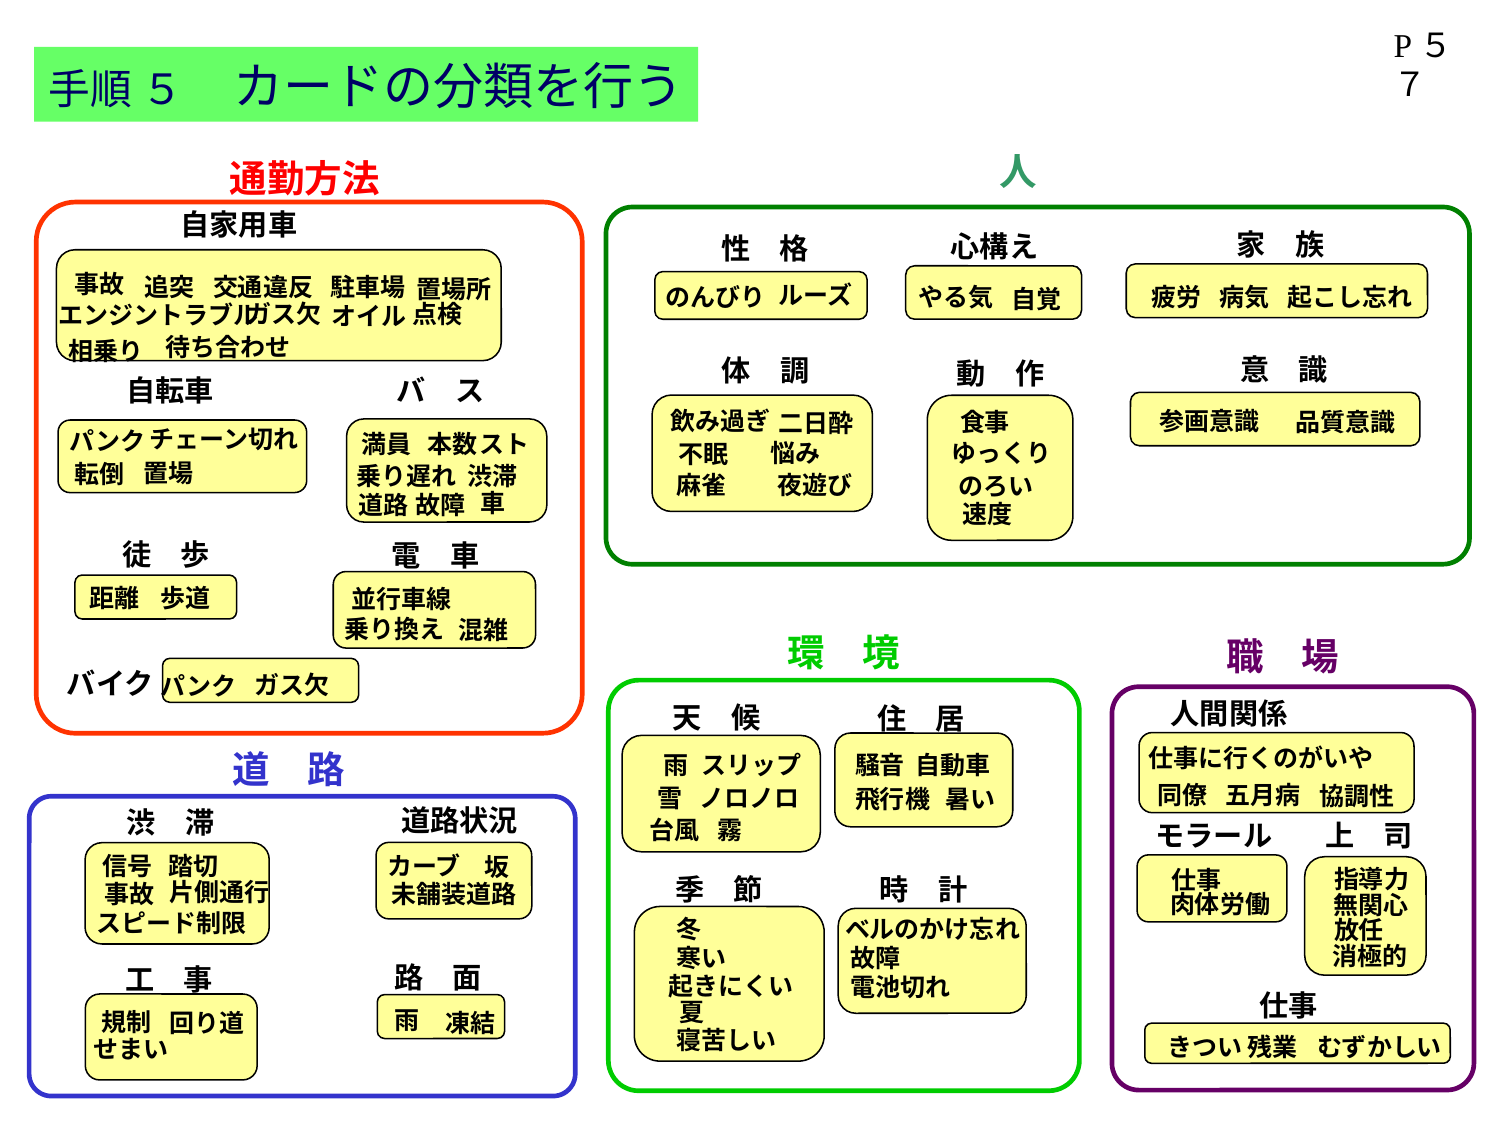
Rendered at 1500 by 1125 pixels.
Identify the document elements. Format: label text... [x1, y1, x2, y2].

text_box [621, 692, 1034, 1063]
text_box P５７ [1378, 16, 1500, 111]
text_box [1111, 625, 1475, 1091]
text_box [605, 140, 1470, 565]
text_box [651, 218, 1428, 541]
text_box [608, 621, 1080, 1092]
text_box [80, 794, 534, 1081]
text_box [28, 738, 576, 1097]
text_box 手順 ５ カードの分類を行う [34, 46, 699, 122]
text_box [1136, 687, 1454, 1070]
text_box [56, 198, 548, 709]
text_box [35, 147, 583, 734]
